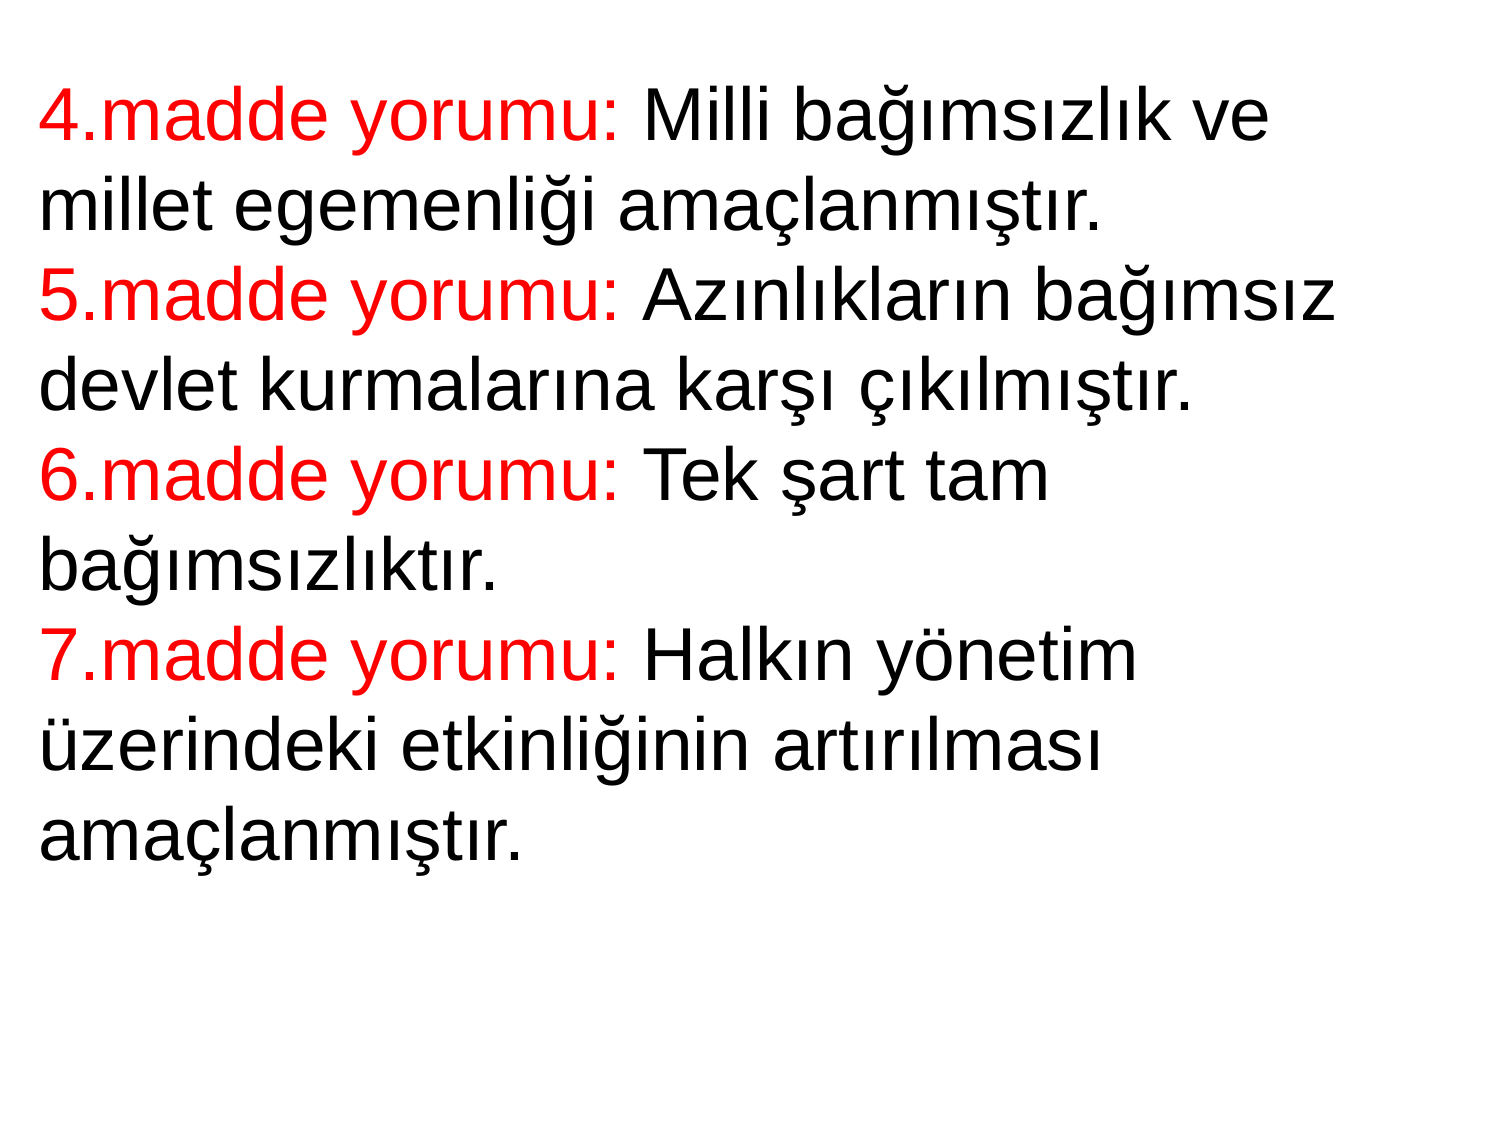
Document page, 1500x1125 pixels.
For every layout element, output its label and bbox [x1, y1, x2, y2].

text_box [23, 58, 1465, 884]
